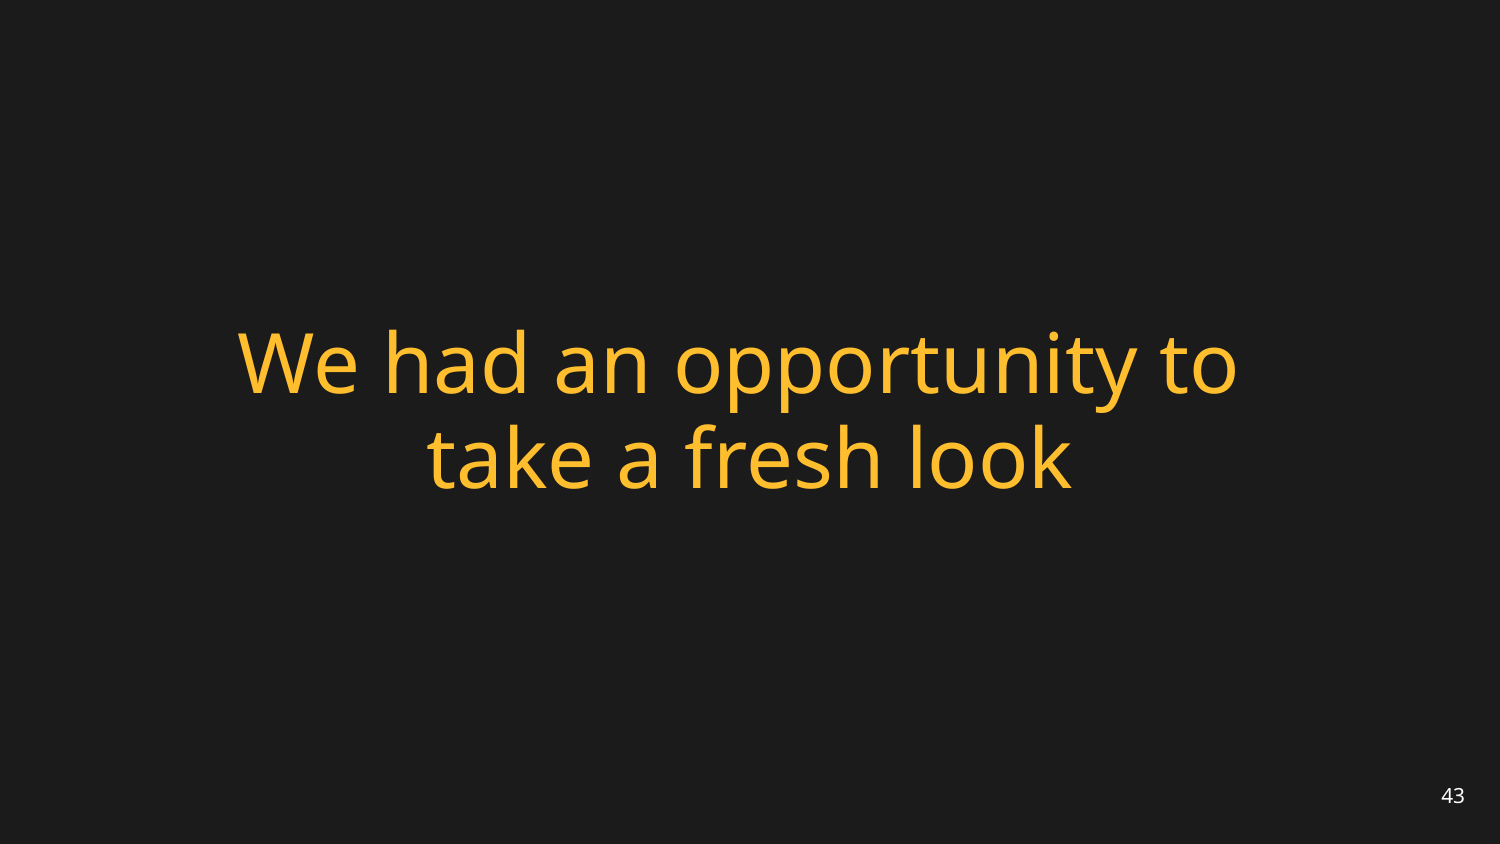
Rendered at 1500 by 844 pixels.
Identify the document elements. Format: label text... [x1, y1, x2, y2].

slide_number 43 [1389, 764, 1480, 830]
title We had an opportunity to take a fresh look [51, 72, 1449, 753]
